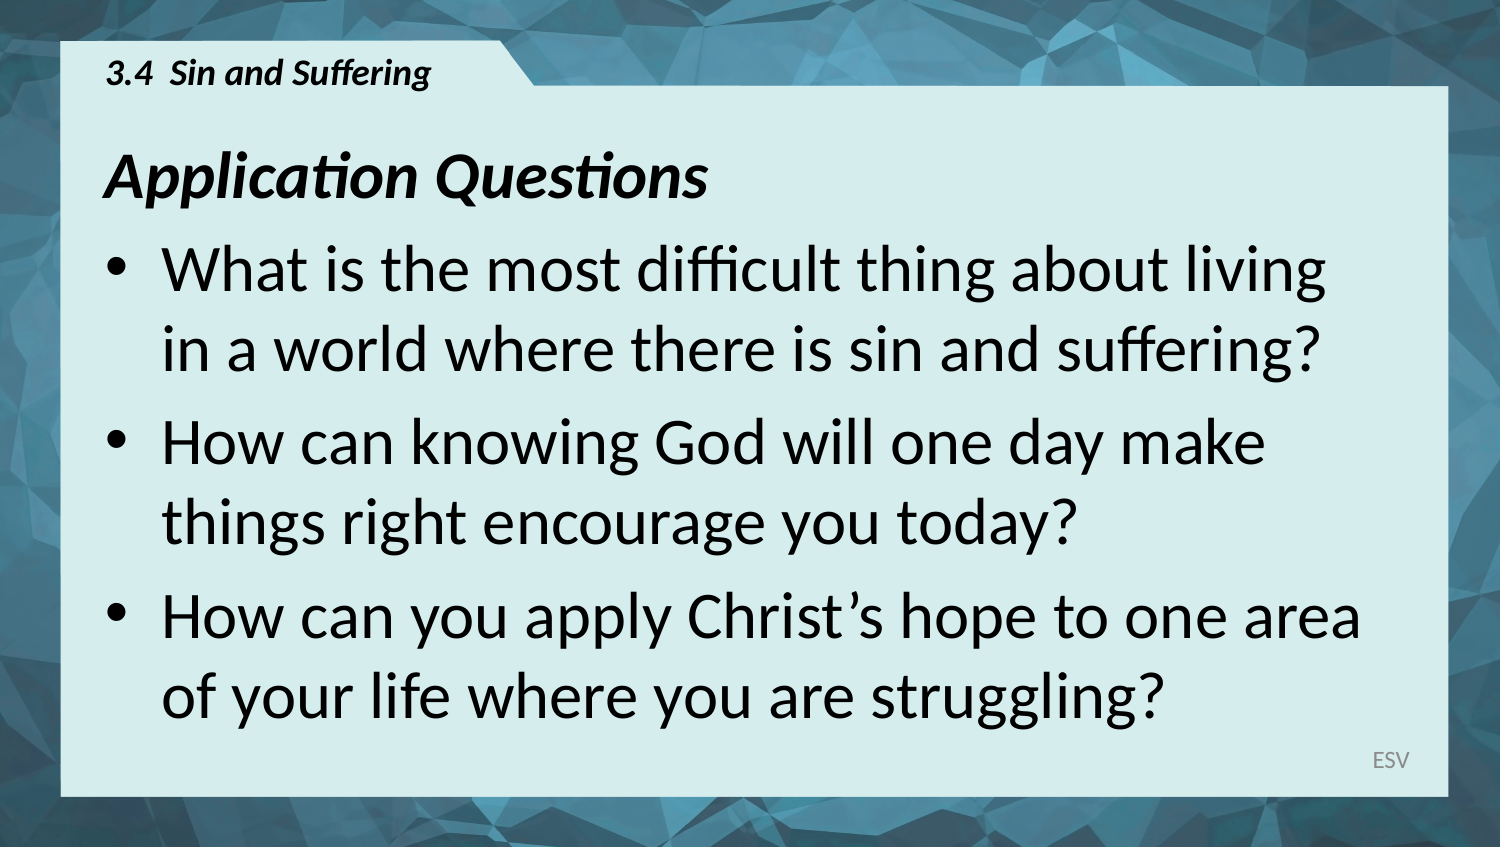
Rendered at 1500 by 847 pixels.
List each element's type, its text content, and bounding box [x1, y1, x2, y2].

footer ESV [950, 736, 1425, 782]
title 3.4 Sin and Suffering [89, 33, 1420, 108]
picture [0, 0, 1500, 847]
list Application Questions What is the most difficult thing about living in a world where there is sin and suffering? How can knowing God will one day make things right encourage you today? How can you apply Christ’s hope to one area of your life where you are struggling? [89, 141, 1403, 722]
